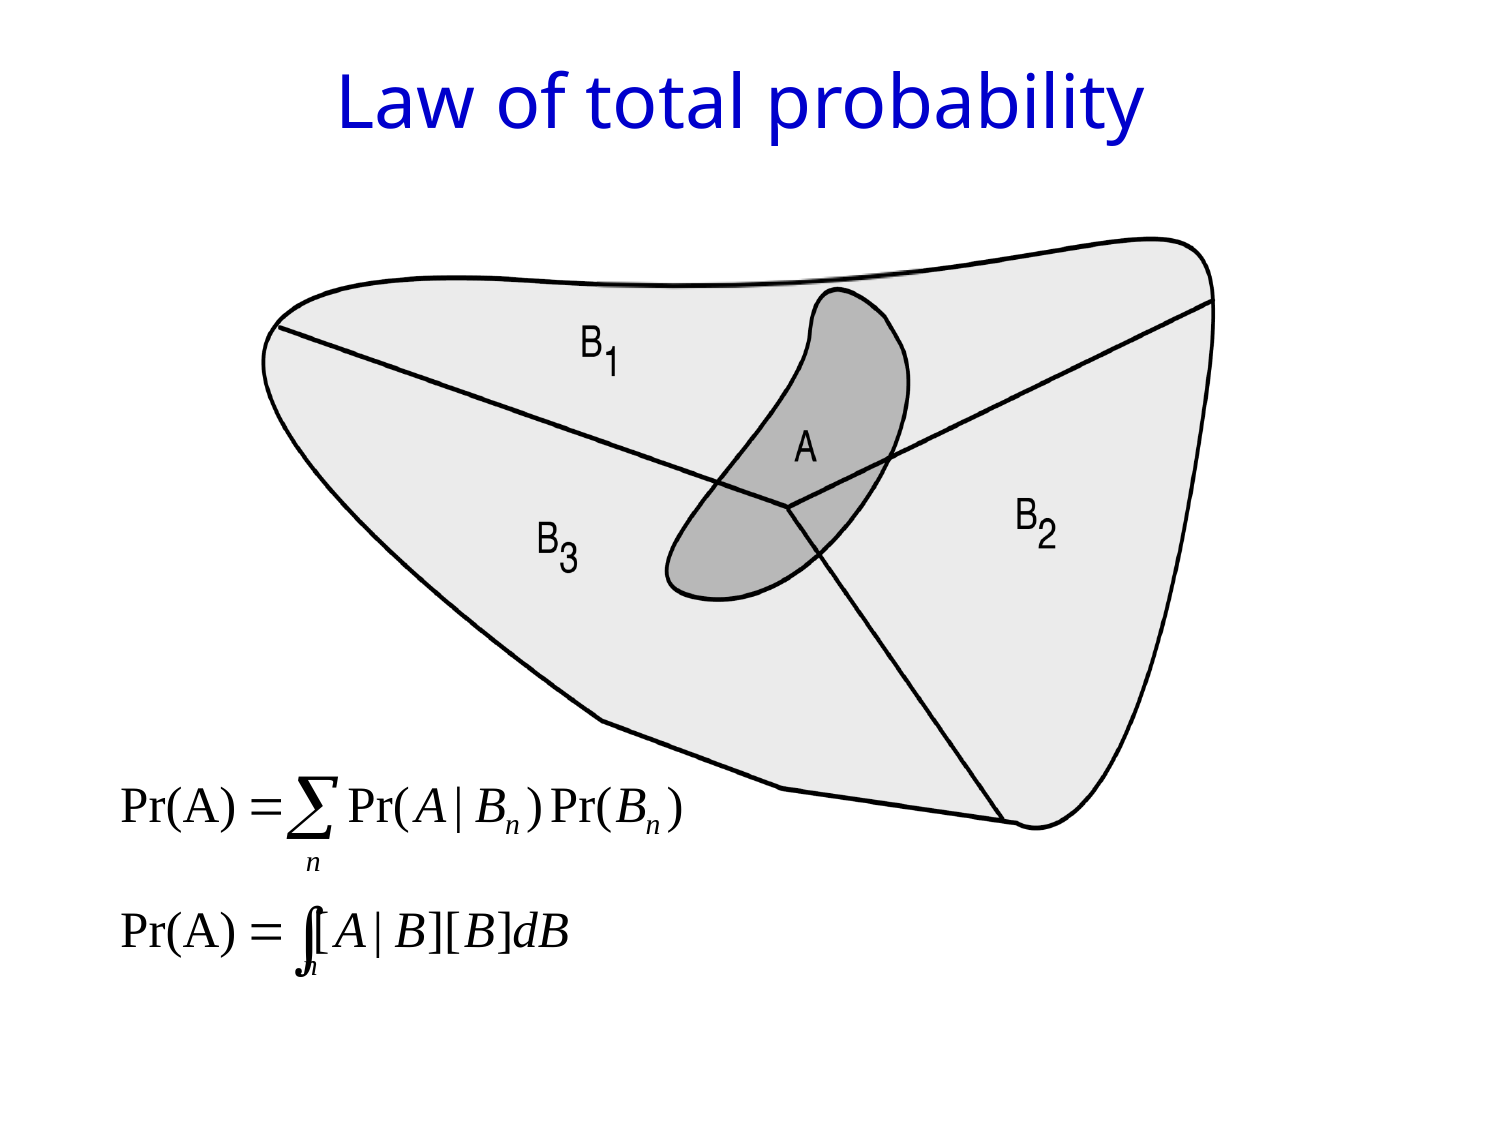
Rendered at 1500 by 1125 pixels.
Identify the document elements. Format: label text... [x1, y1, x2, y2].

picture [0, 156, 1326, 851]
title Law of total probability [167, 31, 1313, 151]
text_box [112, 766, 695, 988]
